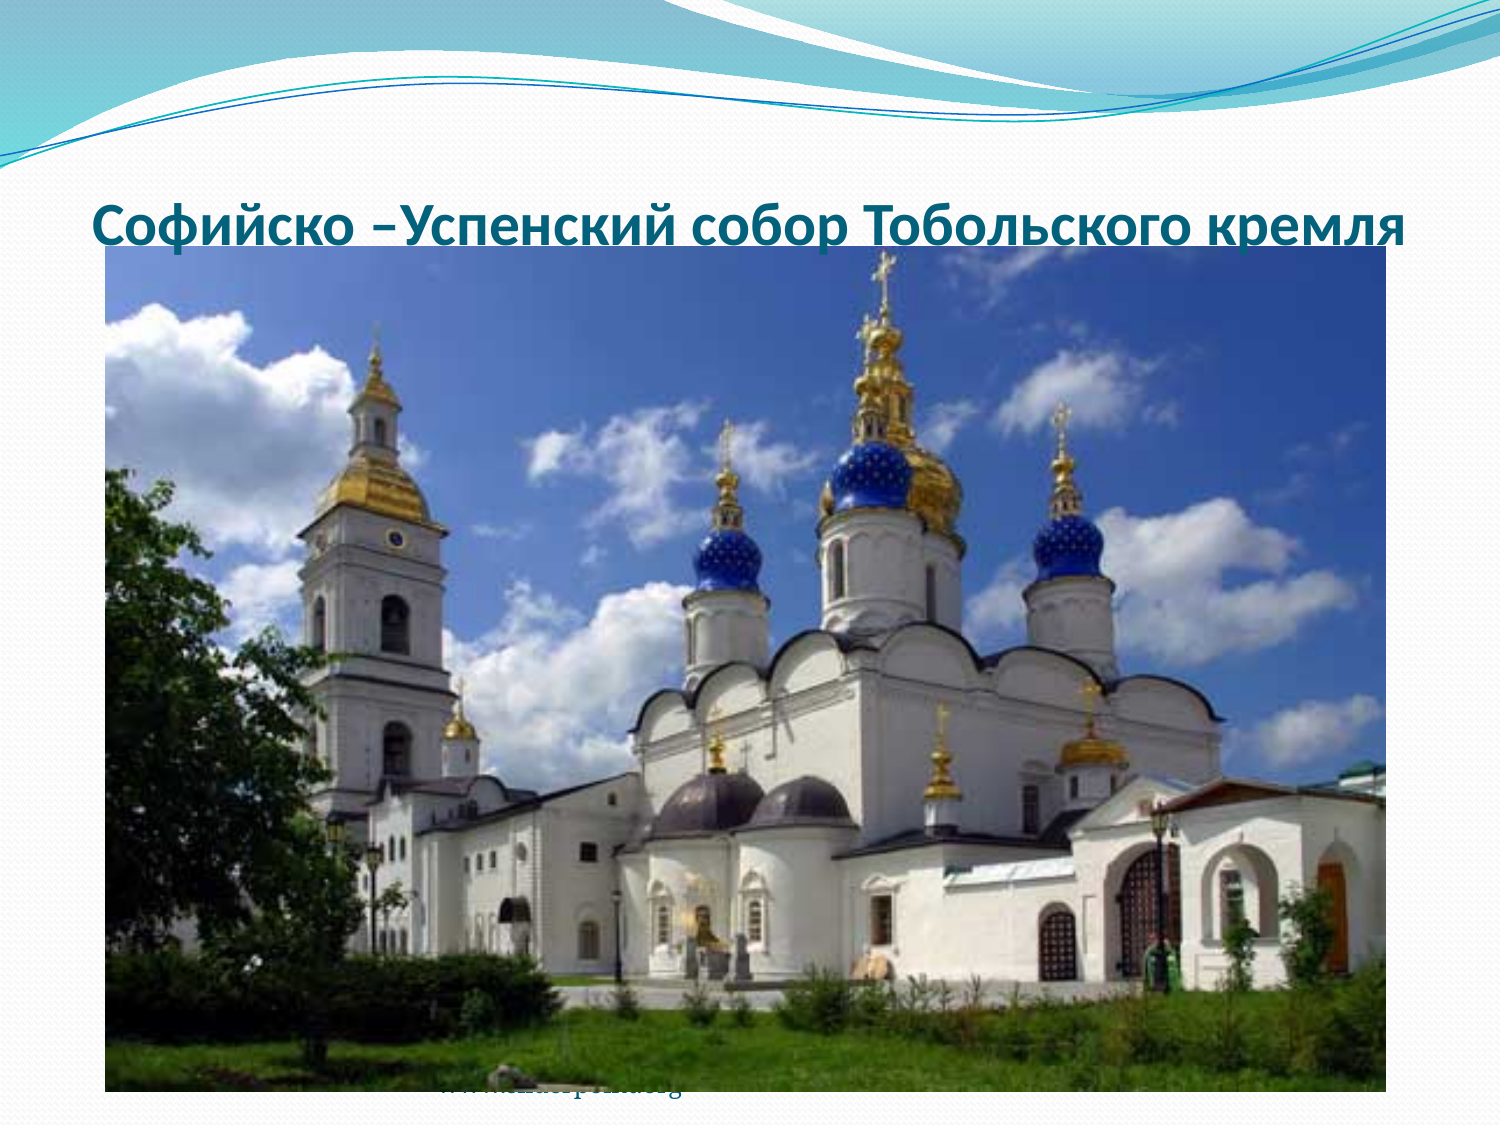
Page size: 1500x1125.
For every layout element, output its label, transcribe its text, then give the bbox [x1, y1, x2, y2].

title Софийско –Успенский собор Тобольского кремля [75, 115, 1425, 258]
picture [105, 245, 1386, 1093]
